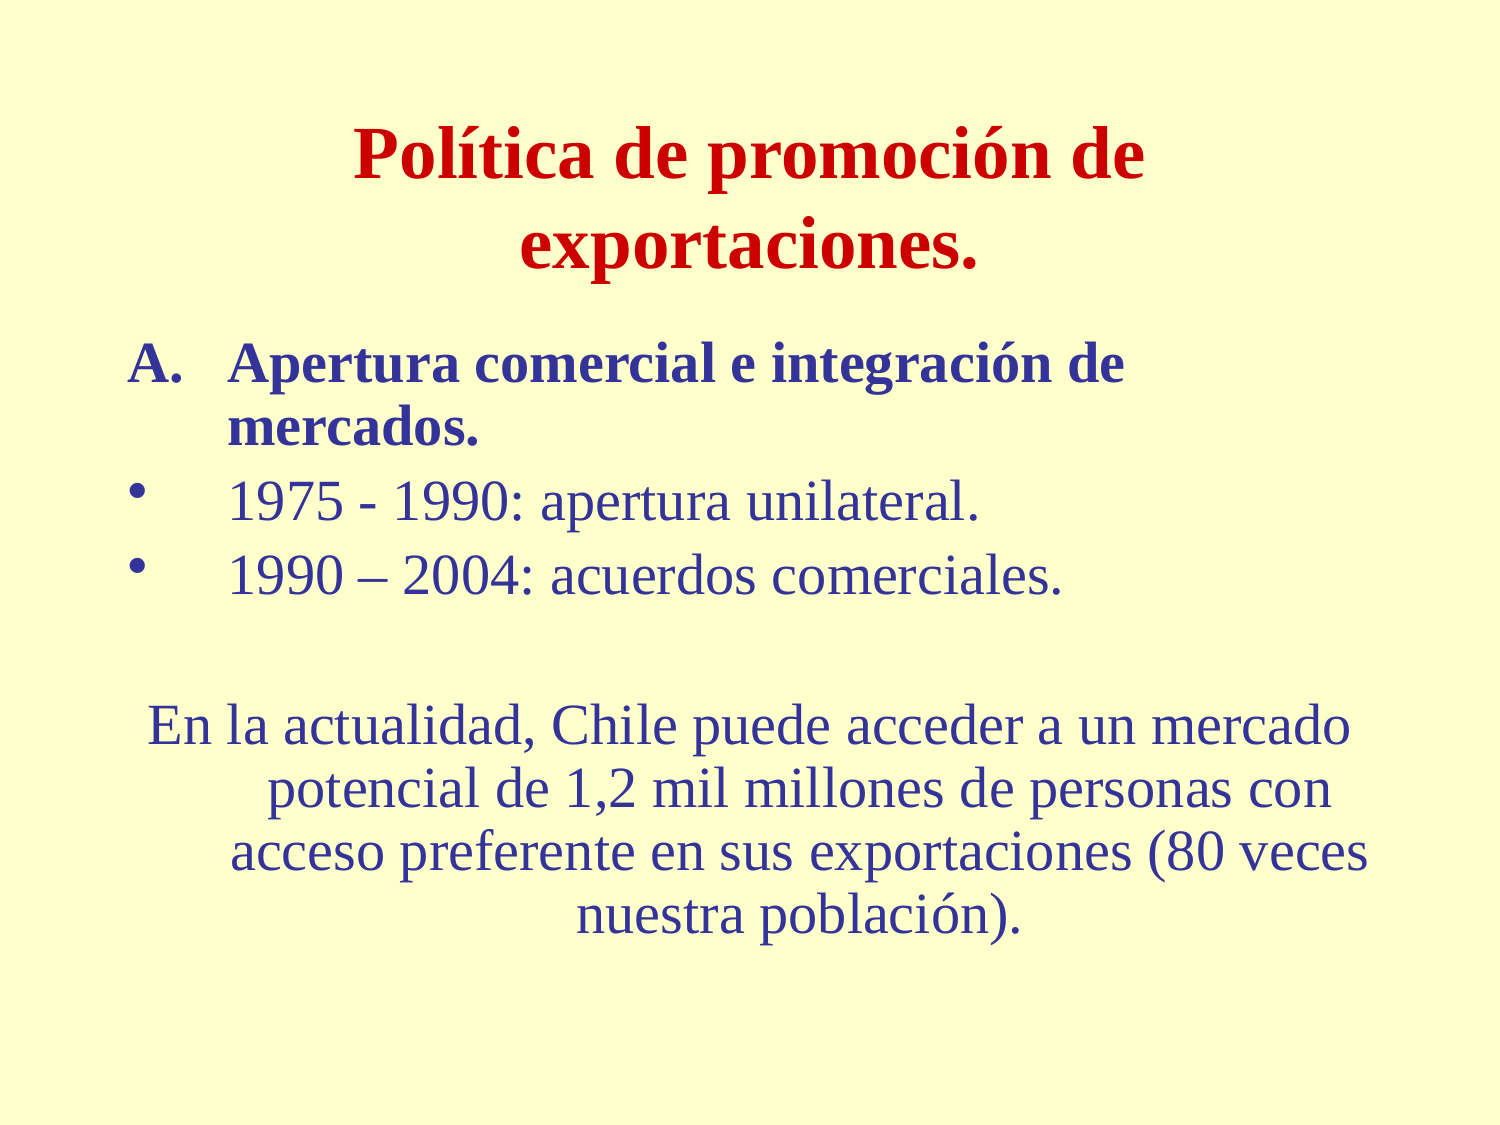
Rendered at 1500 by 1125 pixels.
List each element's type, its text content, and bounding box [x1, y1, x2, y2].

list Apertura comercial e integración de mercados. 1975 - 1990: apertura unilateral. 1990 – 2004: acuerdos comerciales. En la actualidad, Chile puede acceder a un mercado potencial de 1,2 mil millones de personas con acceso preferente en sus exportaciones (80 veces nuestra población). [112, 324, 1388, 1001]
title Política de promoción de exportaciones. [112, 99, 1388, 288]
